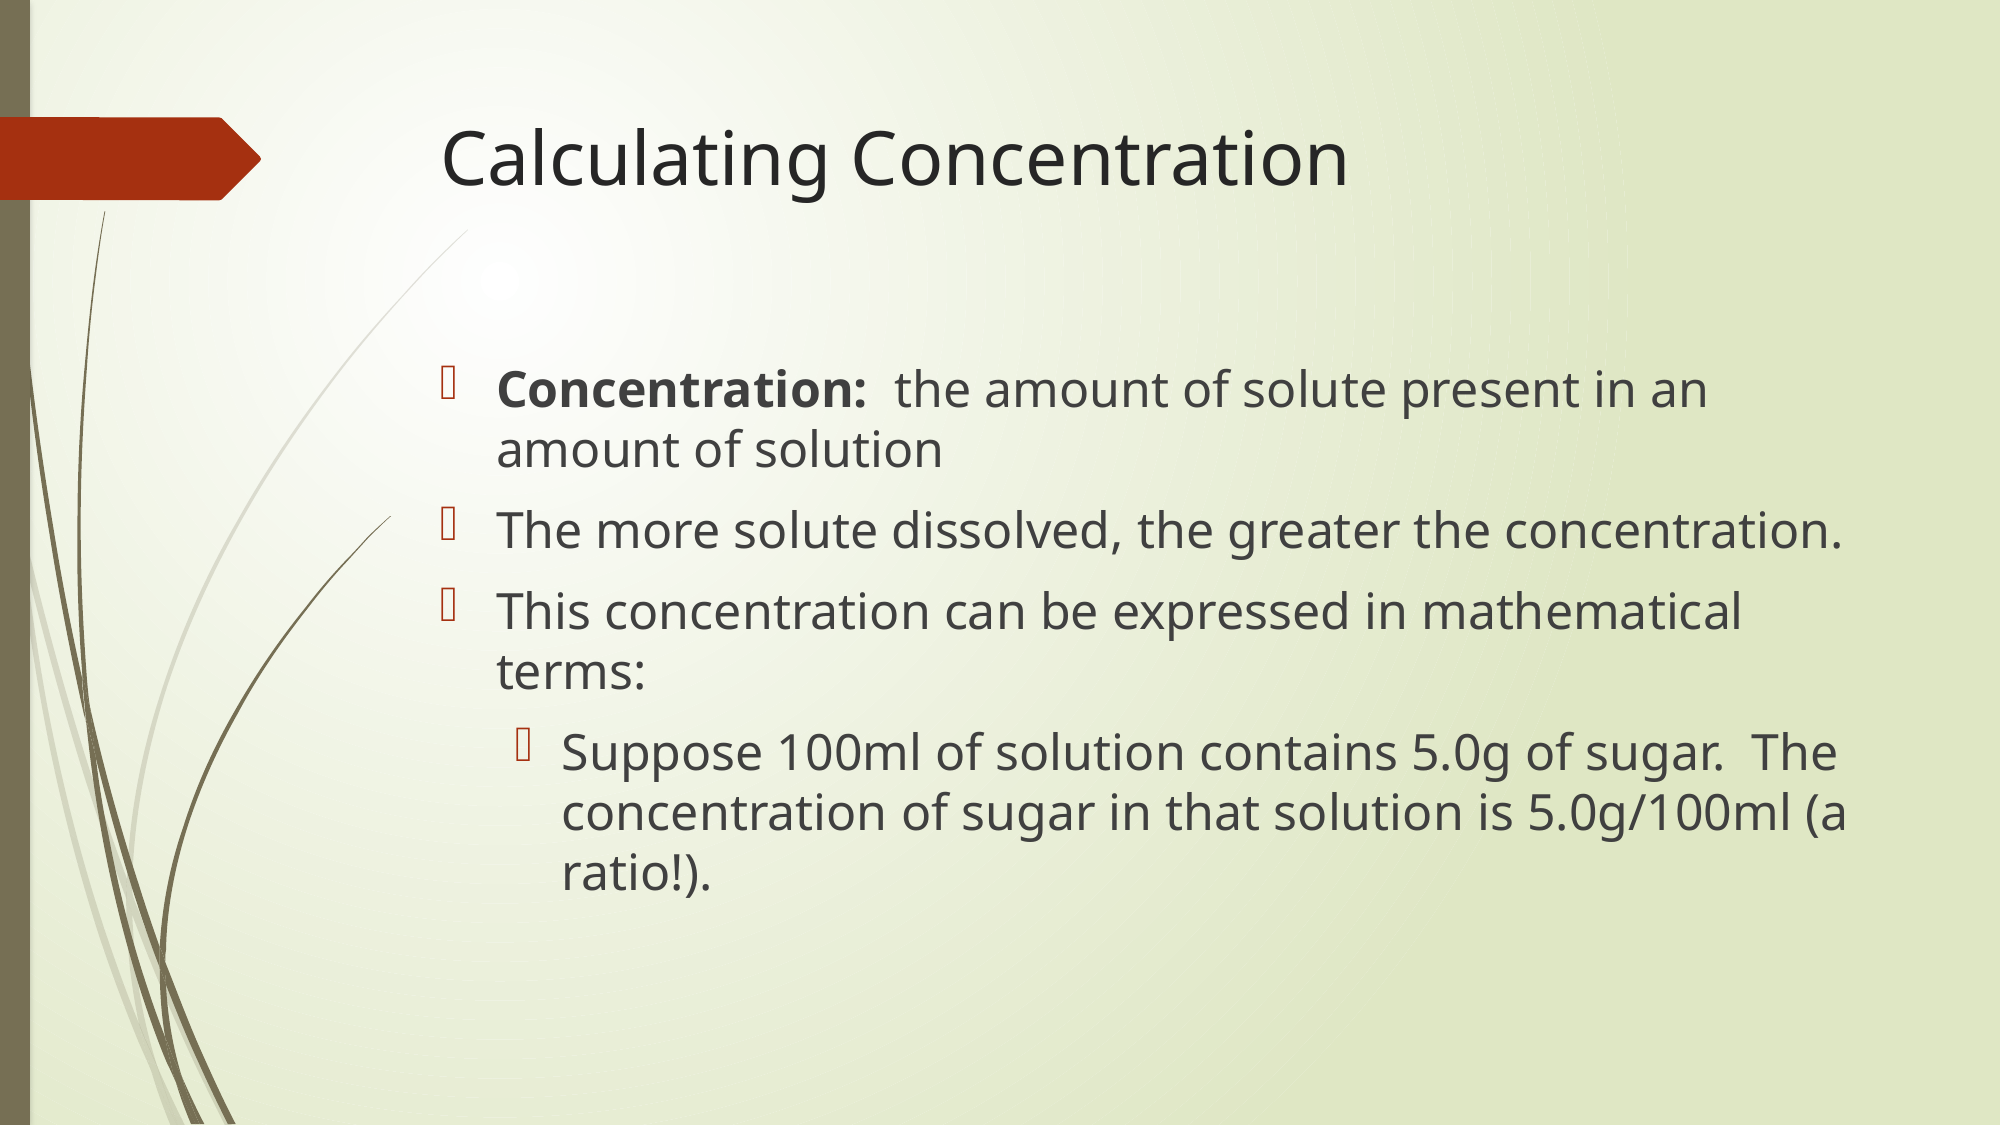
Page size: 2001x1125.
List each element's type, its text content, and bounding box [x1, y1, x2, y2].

title Calculating Concentration [425, 102, 1888, 313]
list Concentration: the amount of solute present in an amount of solution The more solute dissolved, the greater the concentration. This concentration can be expressed in mathematical terms: Suppose 100ml of solution contains 5.0g of sugar. The concentration of sugar in that solution is 5.0g/100ml (a ratio!). [424, 350, 1888, 970]
